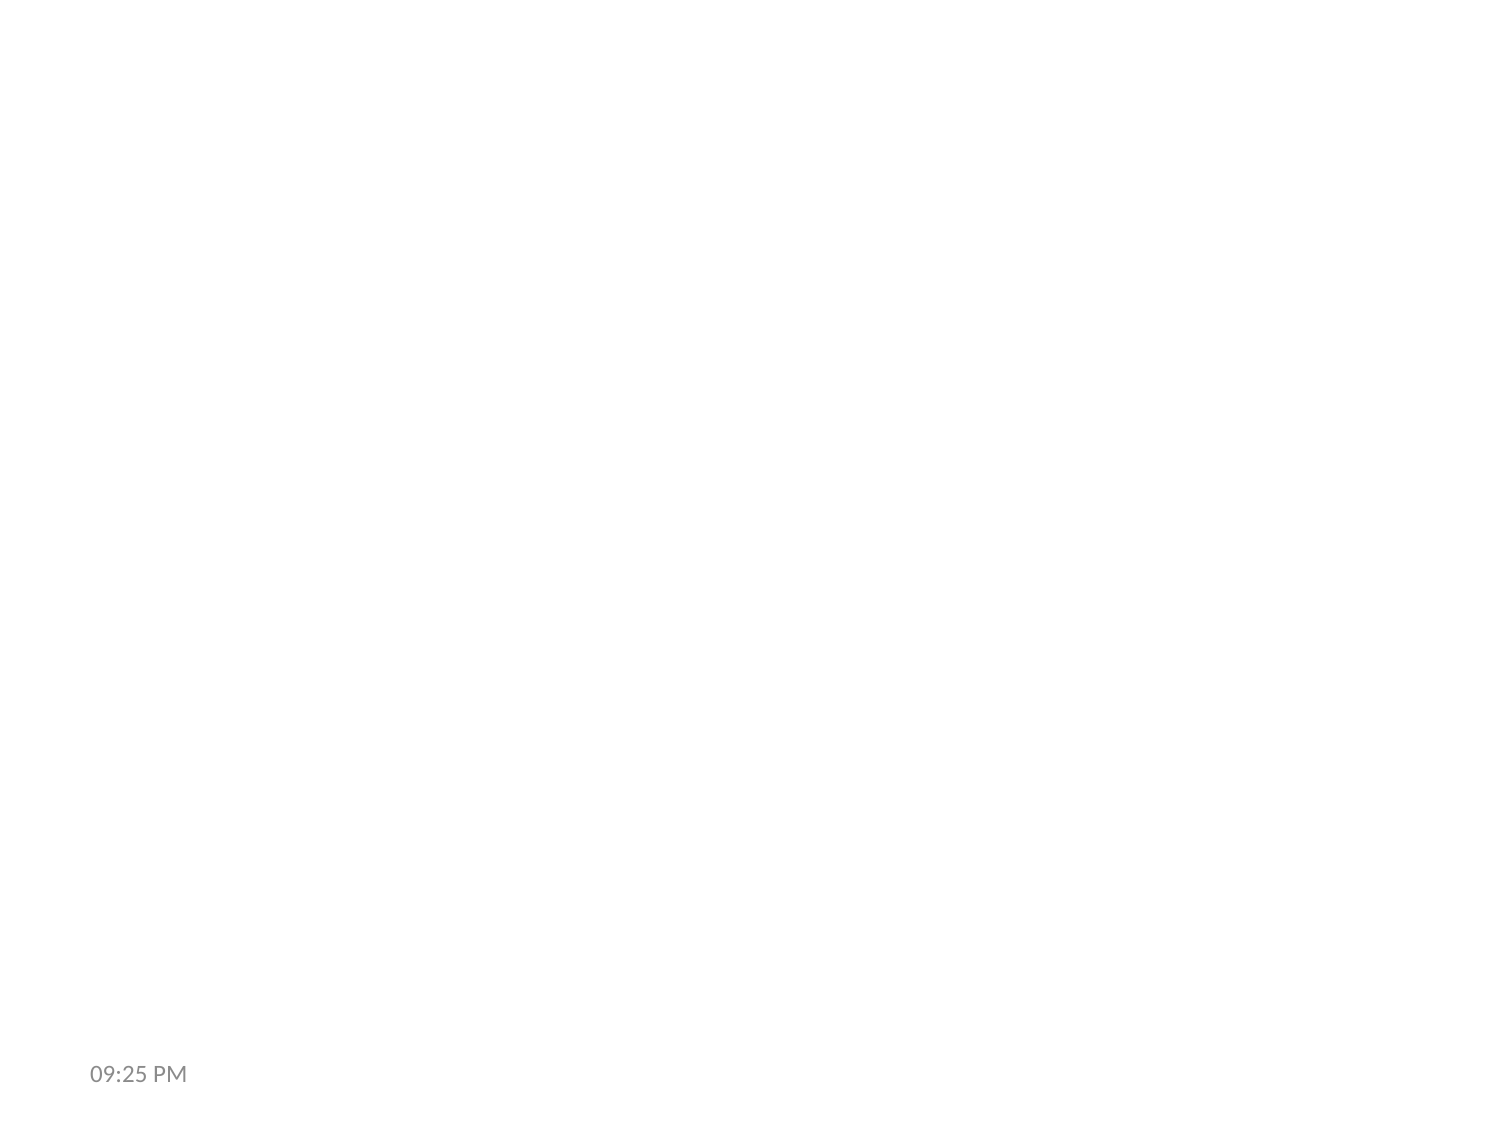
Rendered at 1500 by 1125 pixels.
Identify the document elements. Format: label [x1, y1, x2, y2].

slide_number [75, 1042, 425, 1103]
